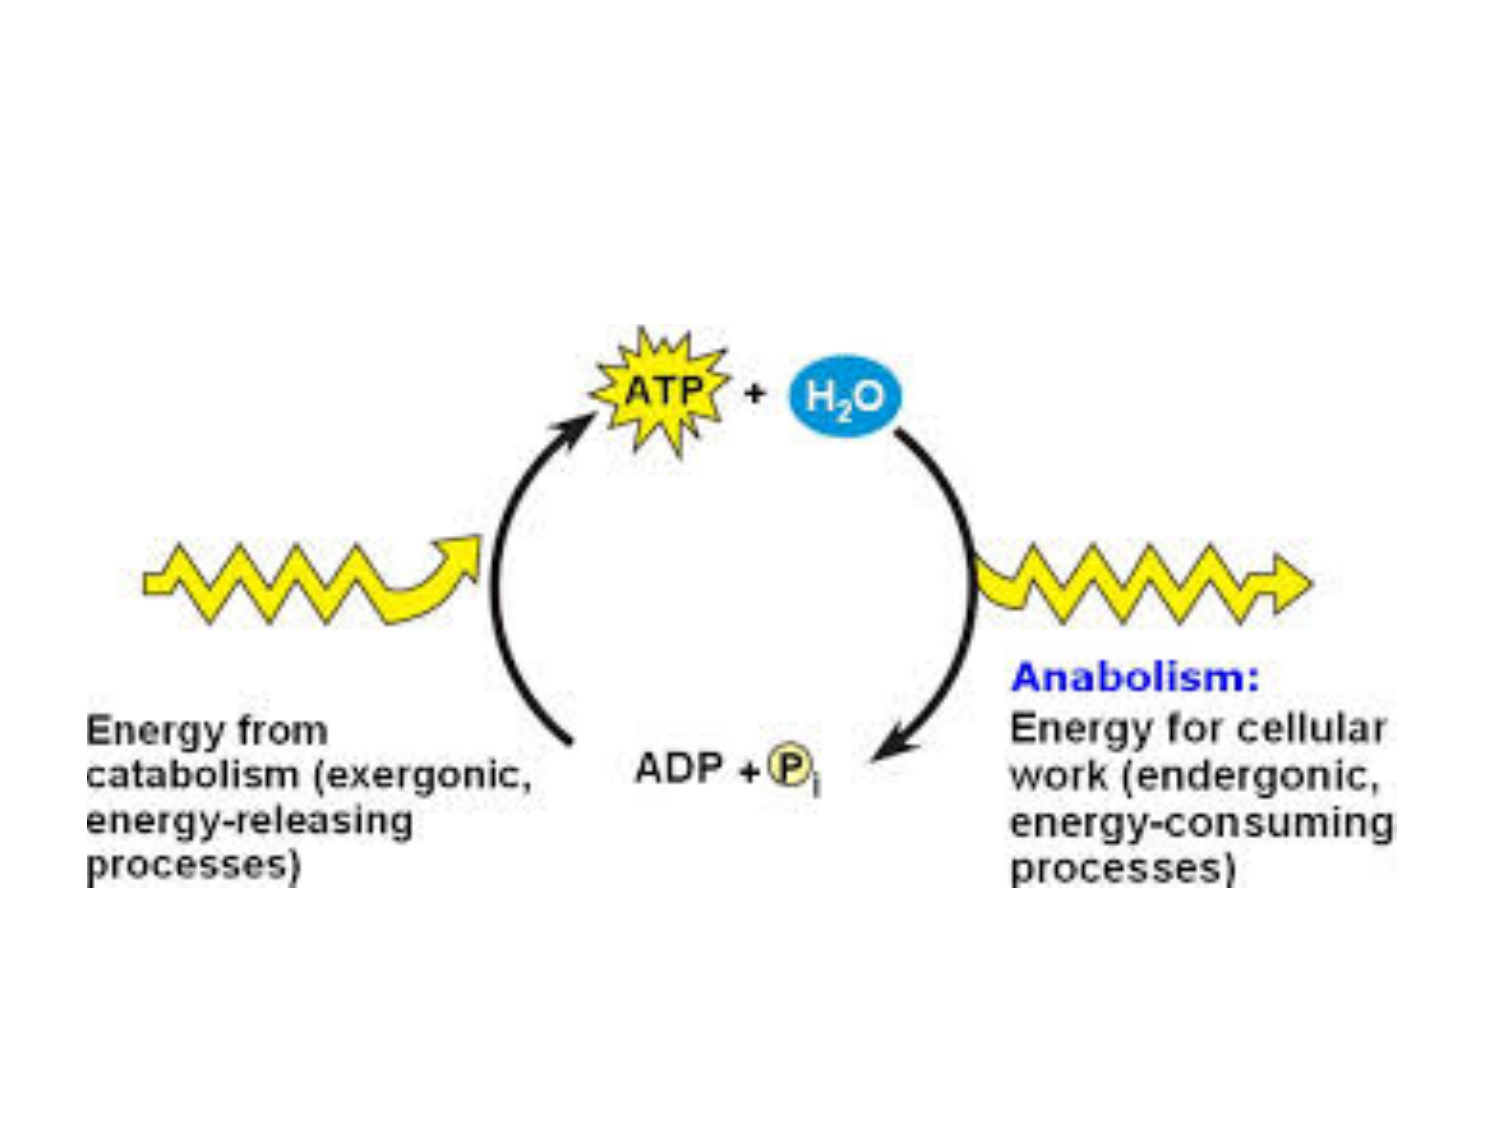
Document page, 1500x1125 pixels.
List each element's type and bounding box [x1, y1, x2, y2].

picture [87, 324, 1397, 888]
